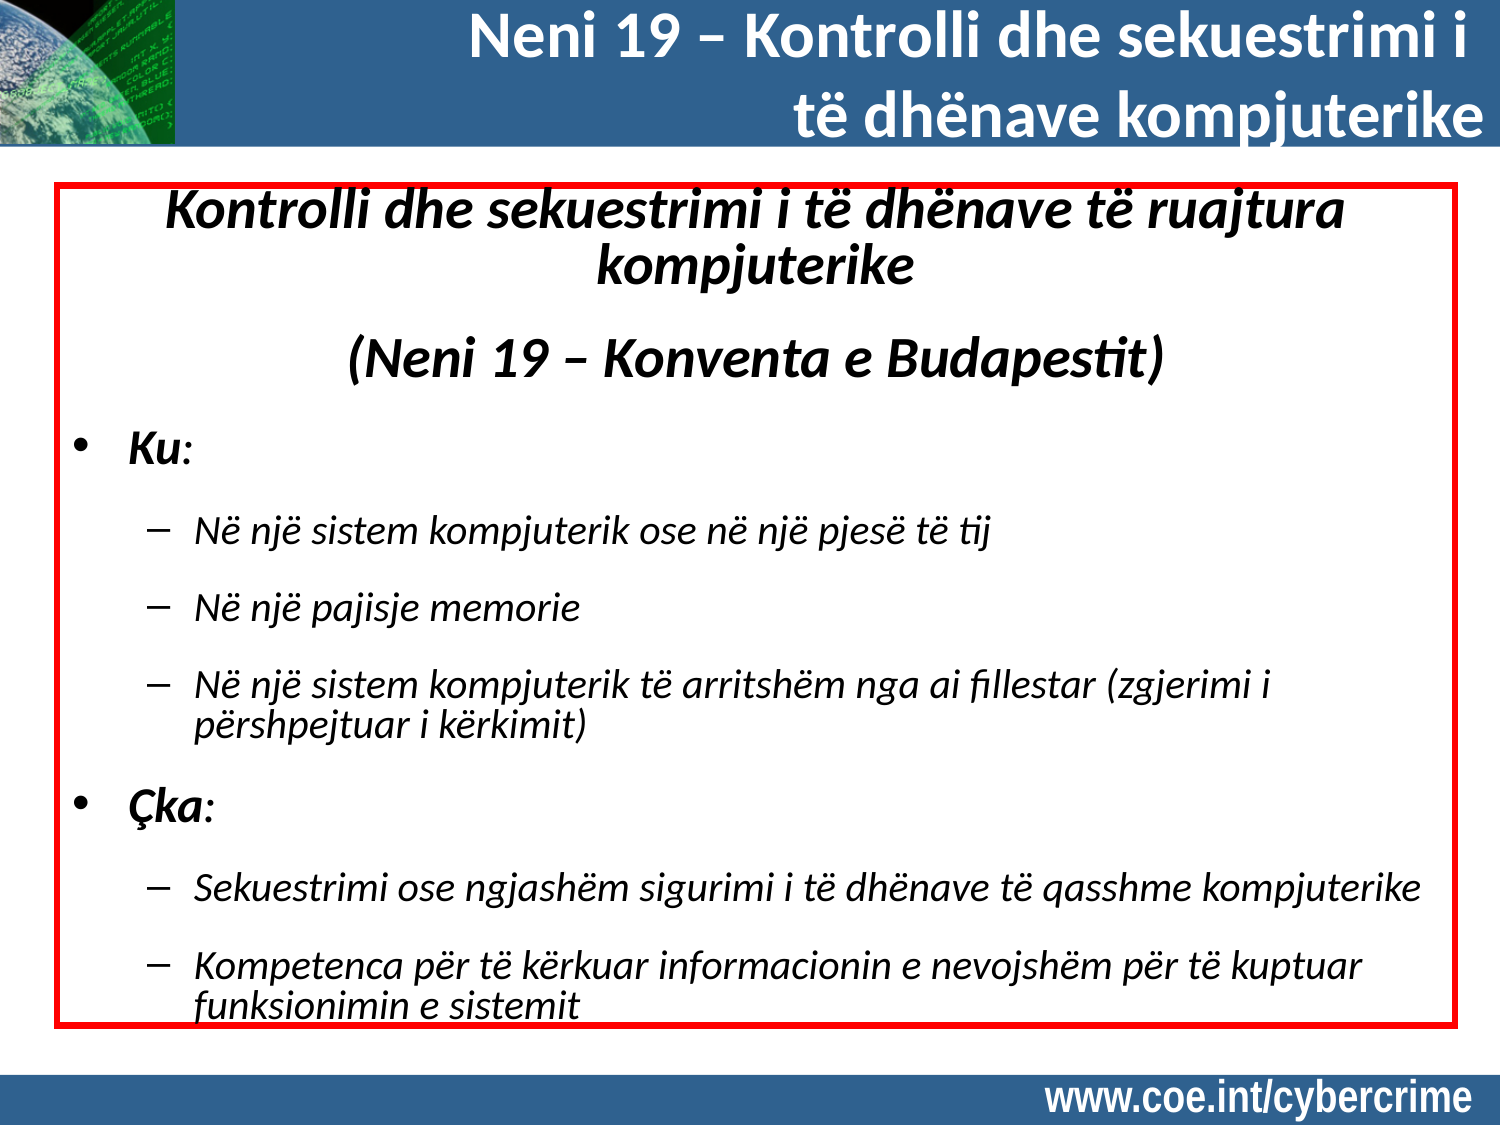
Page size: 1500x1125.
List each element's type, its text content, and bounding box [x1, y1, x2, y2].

text_box Kontrolli dhe sekuestrimi i të dhënave të ruajtura kompjuterike (Neni 19 – Konventa e Budapestit) Ku: Në një sistem kompjuterik ose në një pjesë të tij Në një pajisje memorie Në një sistem kompjuterik të arritshëm nga ai fillestar (zgjerimi i përshpejtuar i kërkimit) Çka: Sekuestrimi ose ngjashëm sigurimi i të dhënave të qasshme kompjuterike Kompetenca për të kërkuar informacionin e nevojshëm për të kuptuar funksionimin e sistemit [57, 185, 1455, 1026]
text_box www.coe.int/cybercrime [1030, 1059, 1500, 1125]
text_box Neni 19 – Kontrolli dhe sekuestrimi i të dhënave kompjuterike [177, 0, 1500, 149]
text_box [0, 1073, 1030, 1125]
picture [0, 0, 175, 144]
